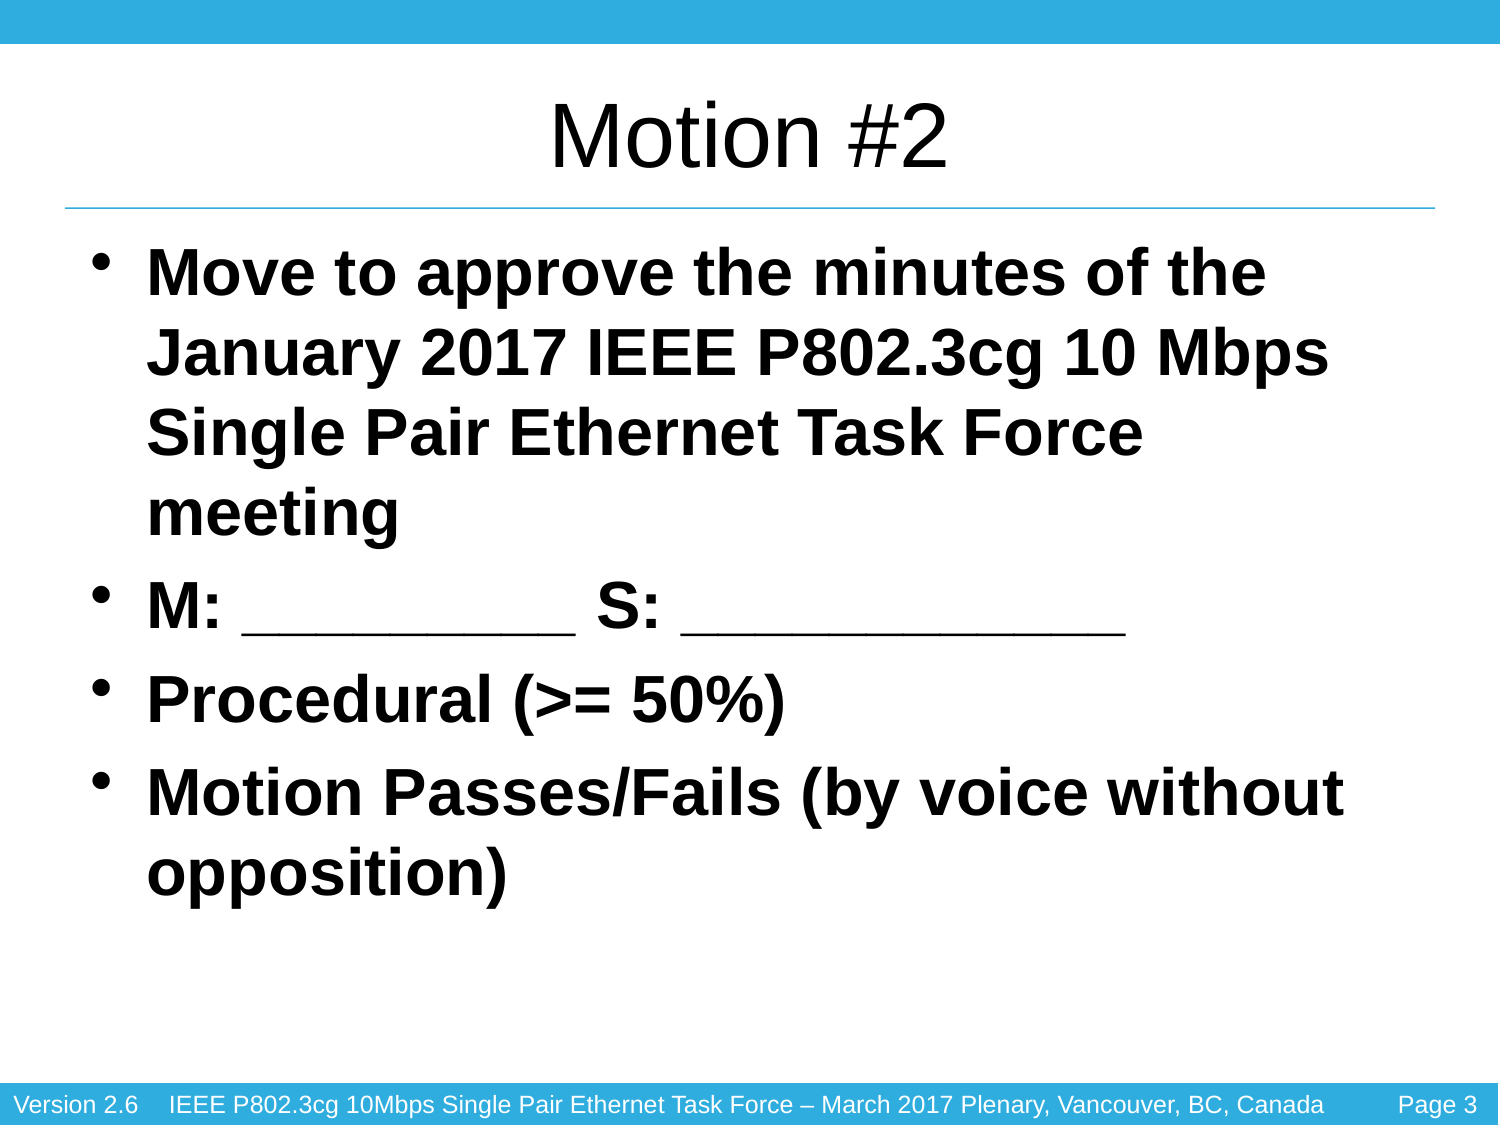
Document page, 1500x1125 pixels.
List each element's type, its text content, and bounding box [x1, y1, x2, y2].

title Motion #2 [74, 66, 1426, 197]
list Move to approve the minutes of the January 2017 IEEE P802.3cg 10 Mbps Single Pair Ethernet Task Force meeting M: _________ S: ____________ Procedural (>= 50%) Motion Passes/Fails (by voice without opposition) [74, 221, 1426, 965]
